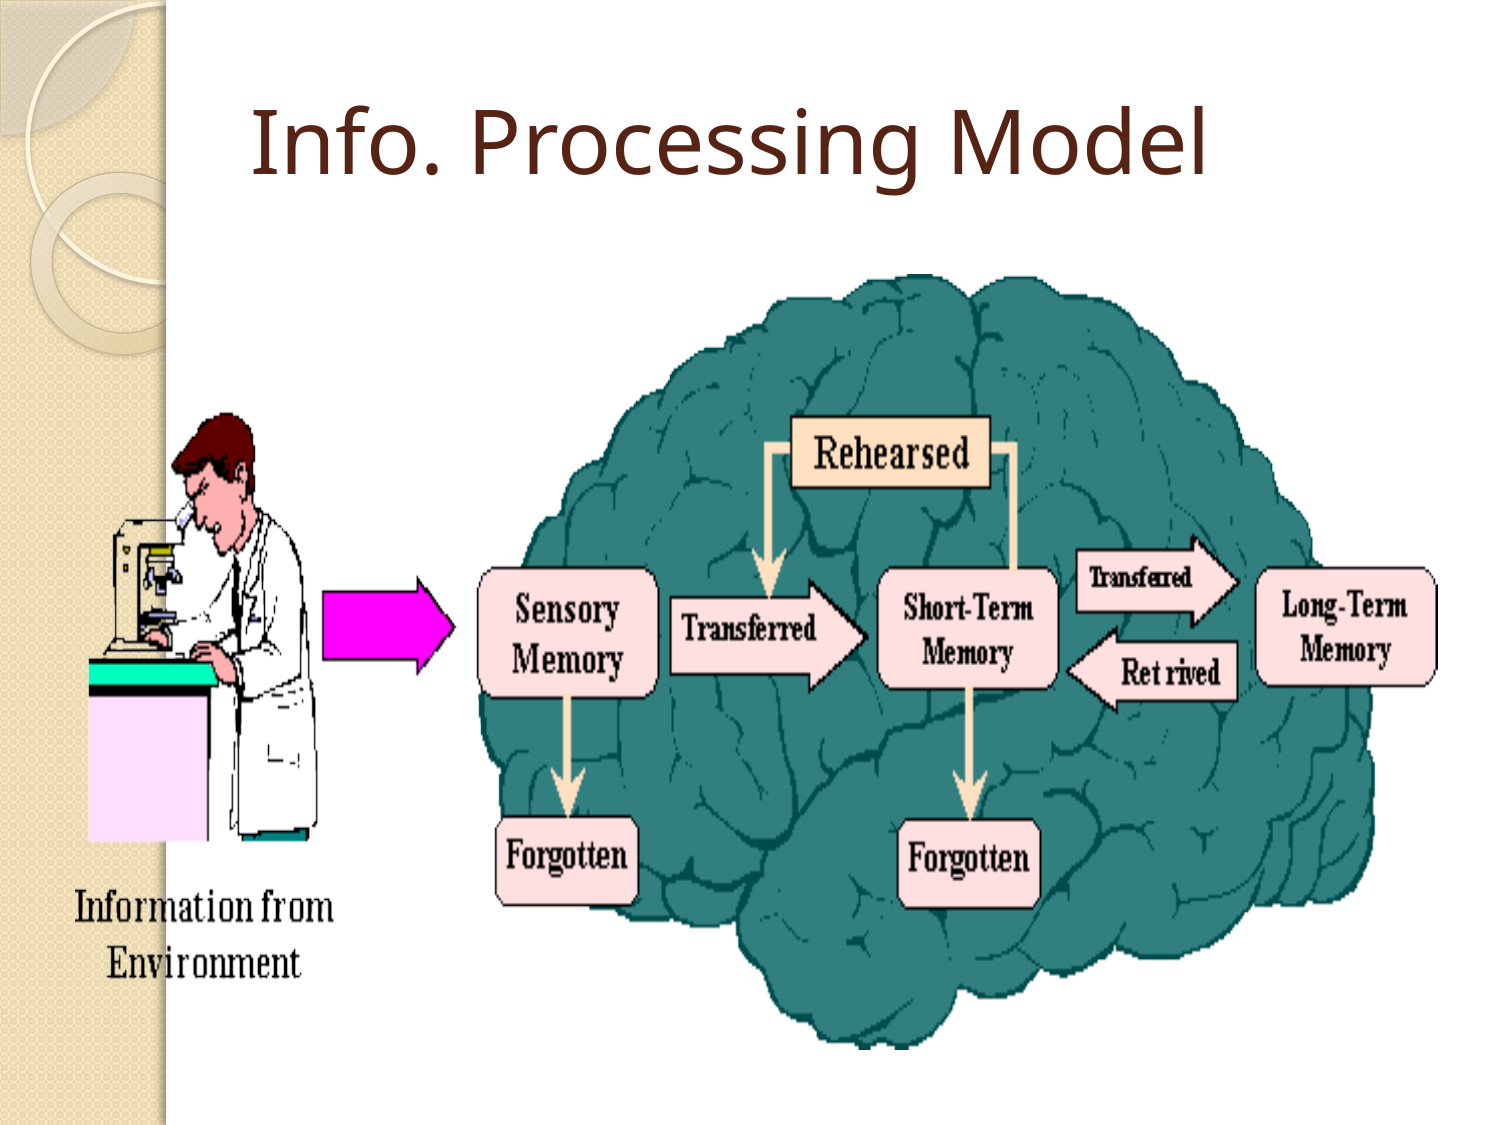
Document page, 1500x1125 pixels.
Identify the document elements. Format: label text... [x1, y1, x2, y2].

title Info. Processing Model [235, 45, 1466, 233]
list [74, 274, 1438, 1051]
